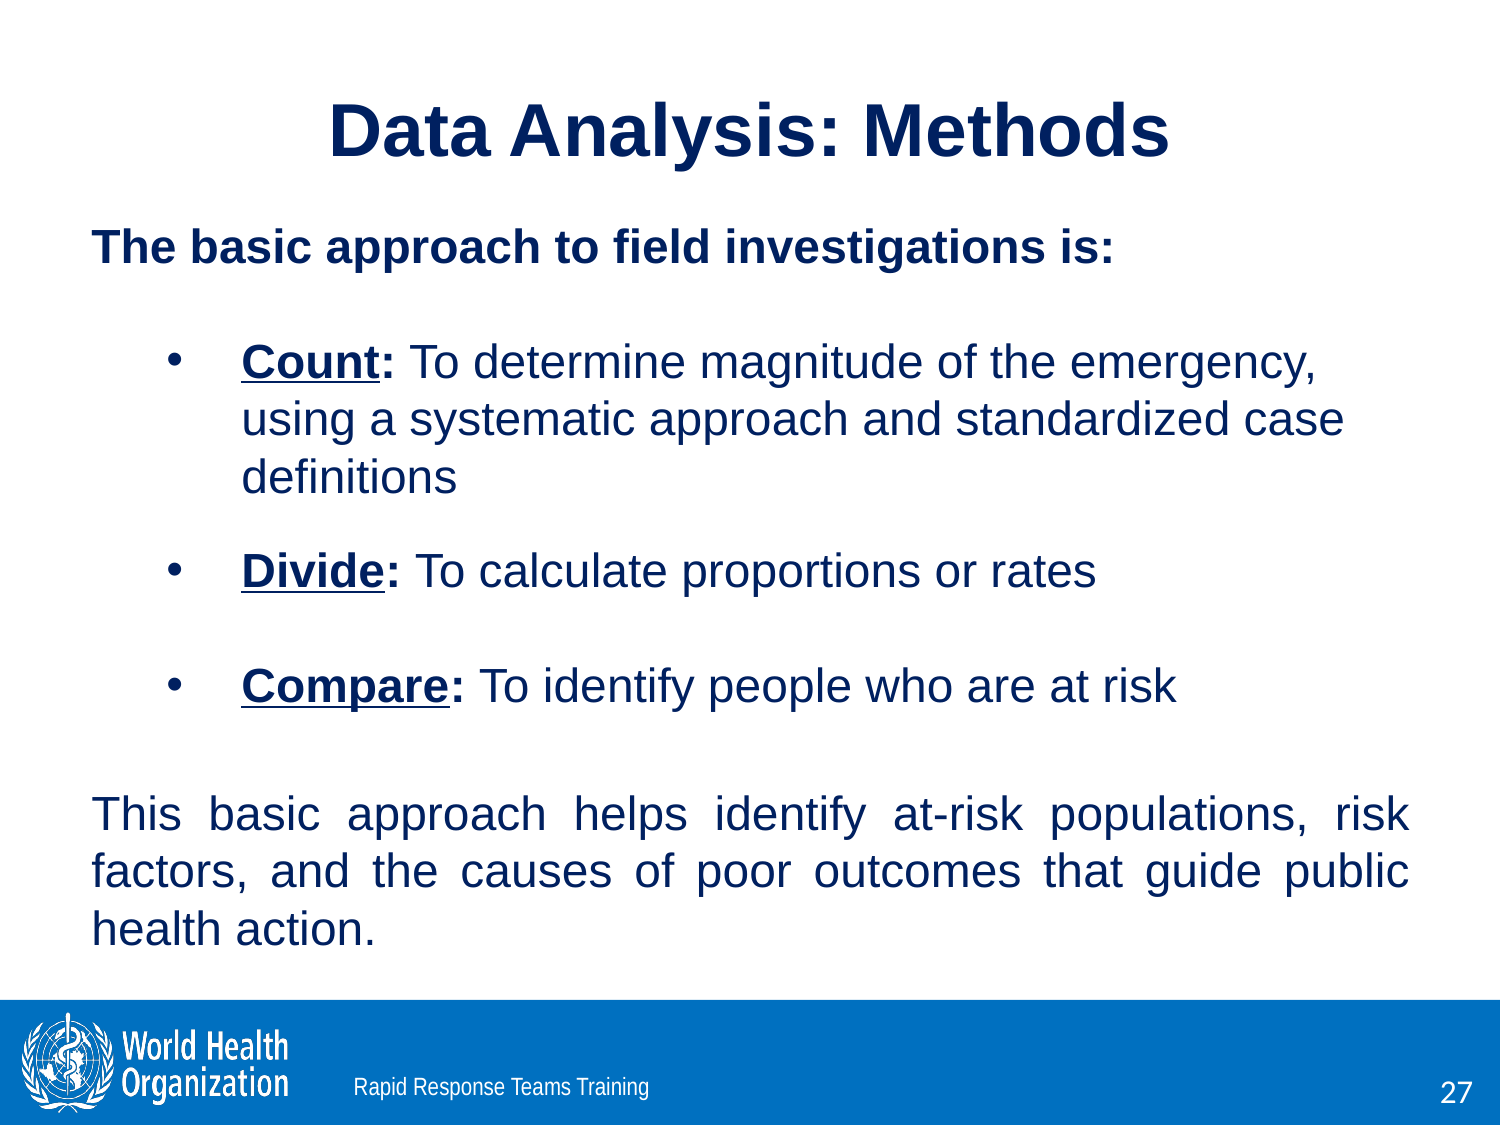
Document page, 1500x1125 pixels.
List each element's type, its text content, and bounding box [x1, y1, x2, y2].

picture [21, 1012, 288, 1113]
title Data Analysis: Methods [75, 45, 1425, 208]
text_box The basic approach to field investigations is: Count: To determine magnitude of the emergency, using a systematic approach and standardized case definitions Divide: To calculate proportions or rates Compare: To identify people who are at risk This basic approach helps identify at-risk populations, risk factors, and the causes of poor outcomes that guide public health action. [76, 207, 1427, 976]
